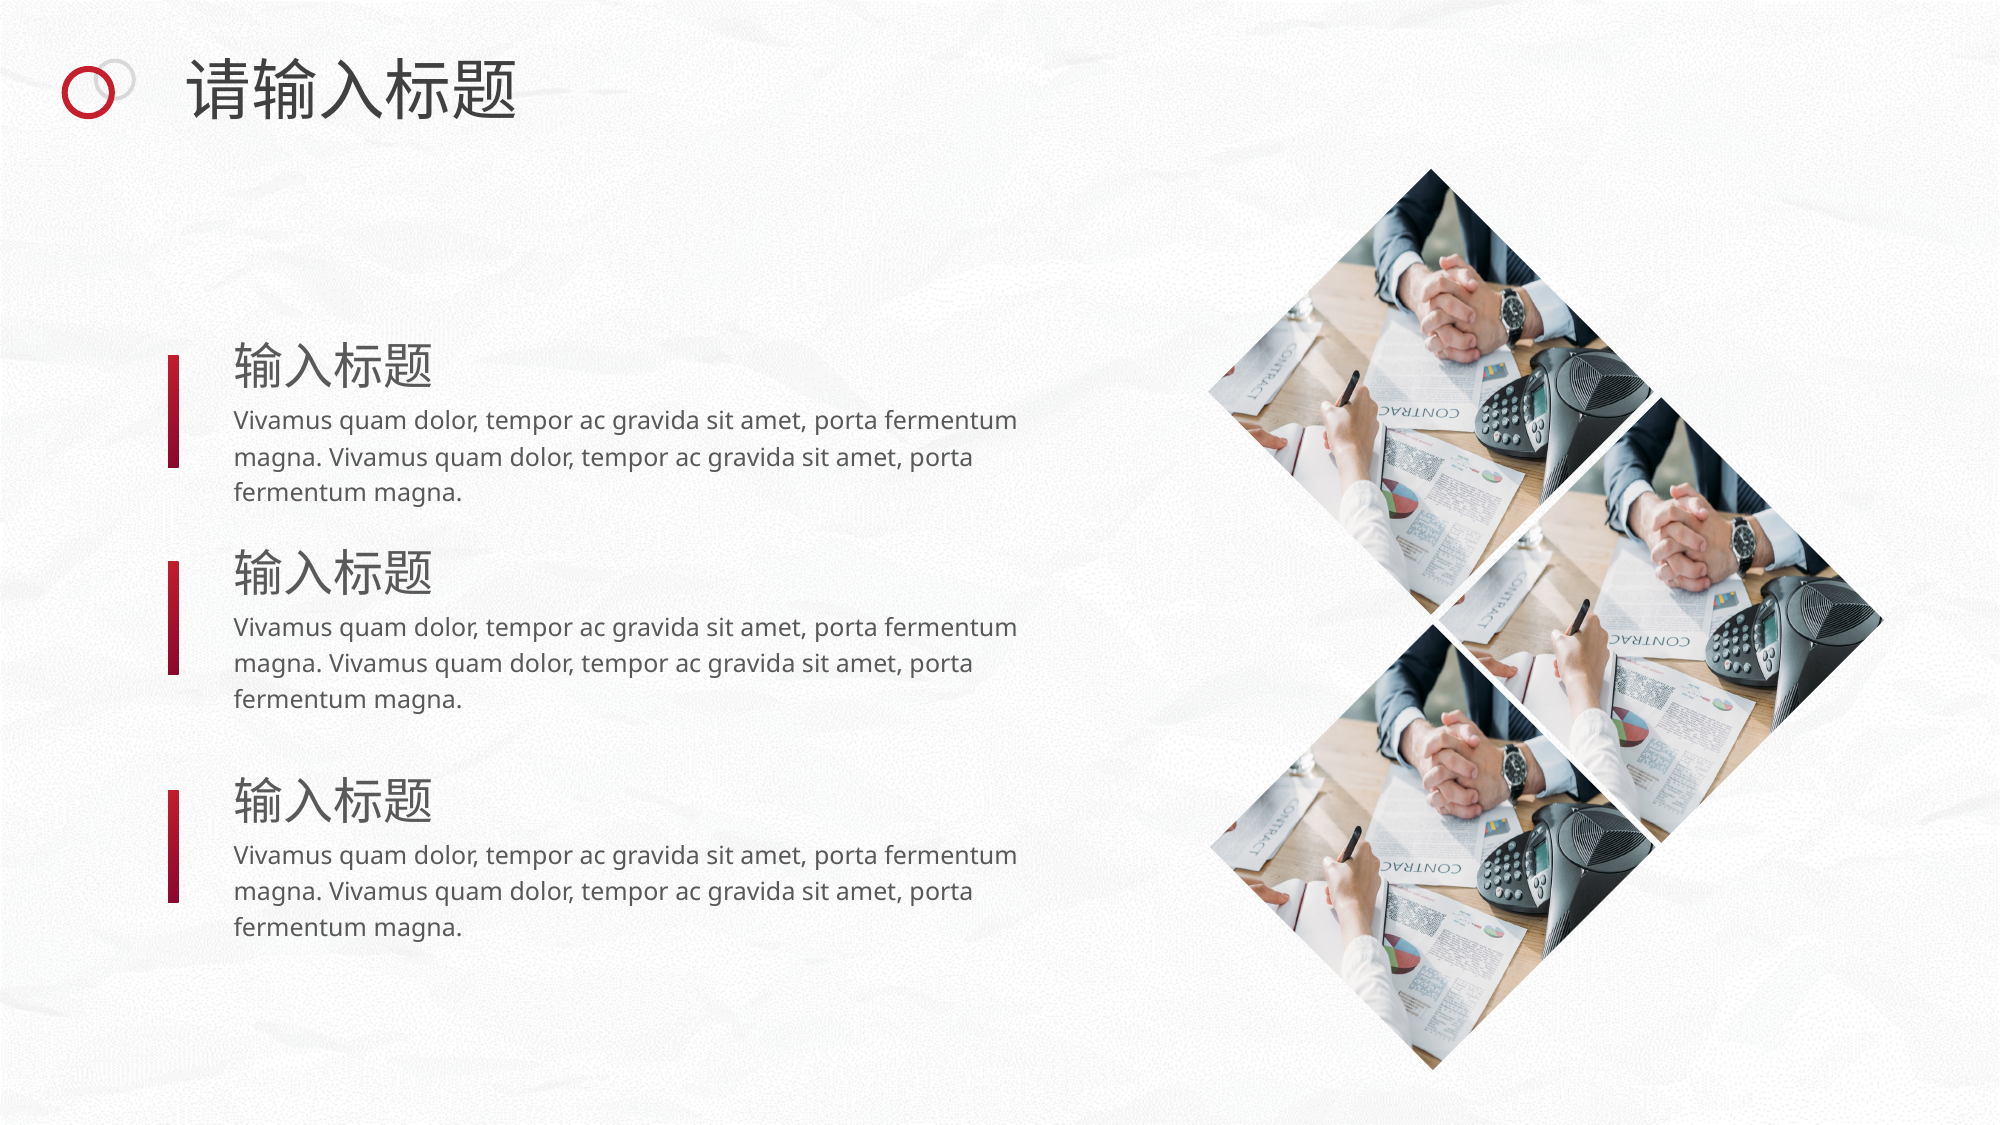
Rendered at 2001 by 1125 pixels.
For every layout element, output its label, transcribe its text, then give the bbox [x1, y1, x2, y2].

text_box Vivamus quam dolor, tempor ac gravida sit amet, porta fermentum magna. Vivamus quam dolor, tempor ac gravida sit amet, porta fermentum magna. [218, 391, 1110, 515]
text_box 输入标题 [218, 750, 1110, 826]
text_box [0, 0, 2000, 1125]
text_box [61, 58, 136, 120]
text_box [167, 789, 180, 904]
text_box 输入标题 [218, 521, 1110, 598]
text_box 输入标题 [218, 315, 1110, 391]
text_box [1208, 168, 1885, 1070]
text_box [167, 354, 180, 469]
text_box 请输入标题 [169, 40, 534, 136]
text_box [167, 561, 180, 675]
text_box Vivamus quam dolor, tempor ac gravida sit amet, porta fermentum magna. Vivamus quam dolor, tempor ac gravida sit amet, porta fermentum magna. [218, 598, 1110, 721]
text_box Vivamus quam dolor, tempor ac gravida sit amet, porta fermentum magna. Vivamus quam dolor, tempor ac gravida sit amet, porta fermentum magna. [218, 826, 1110, 950]
